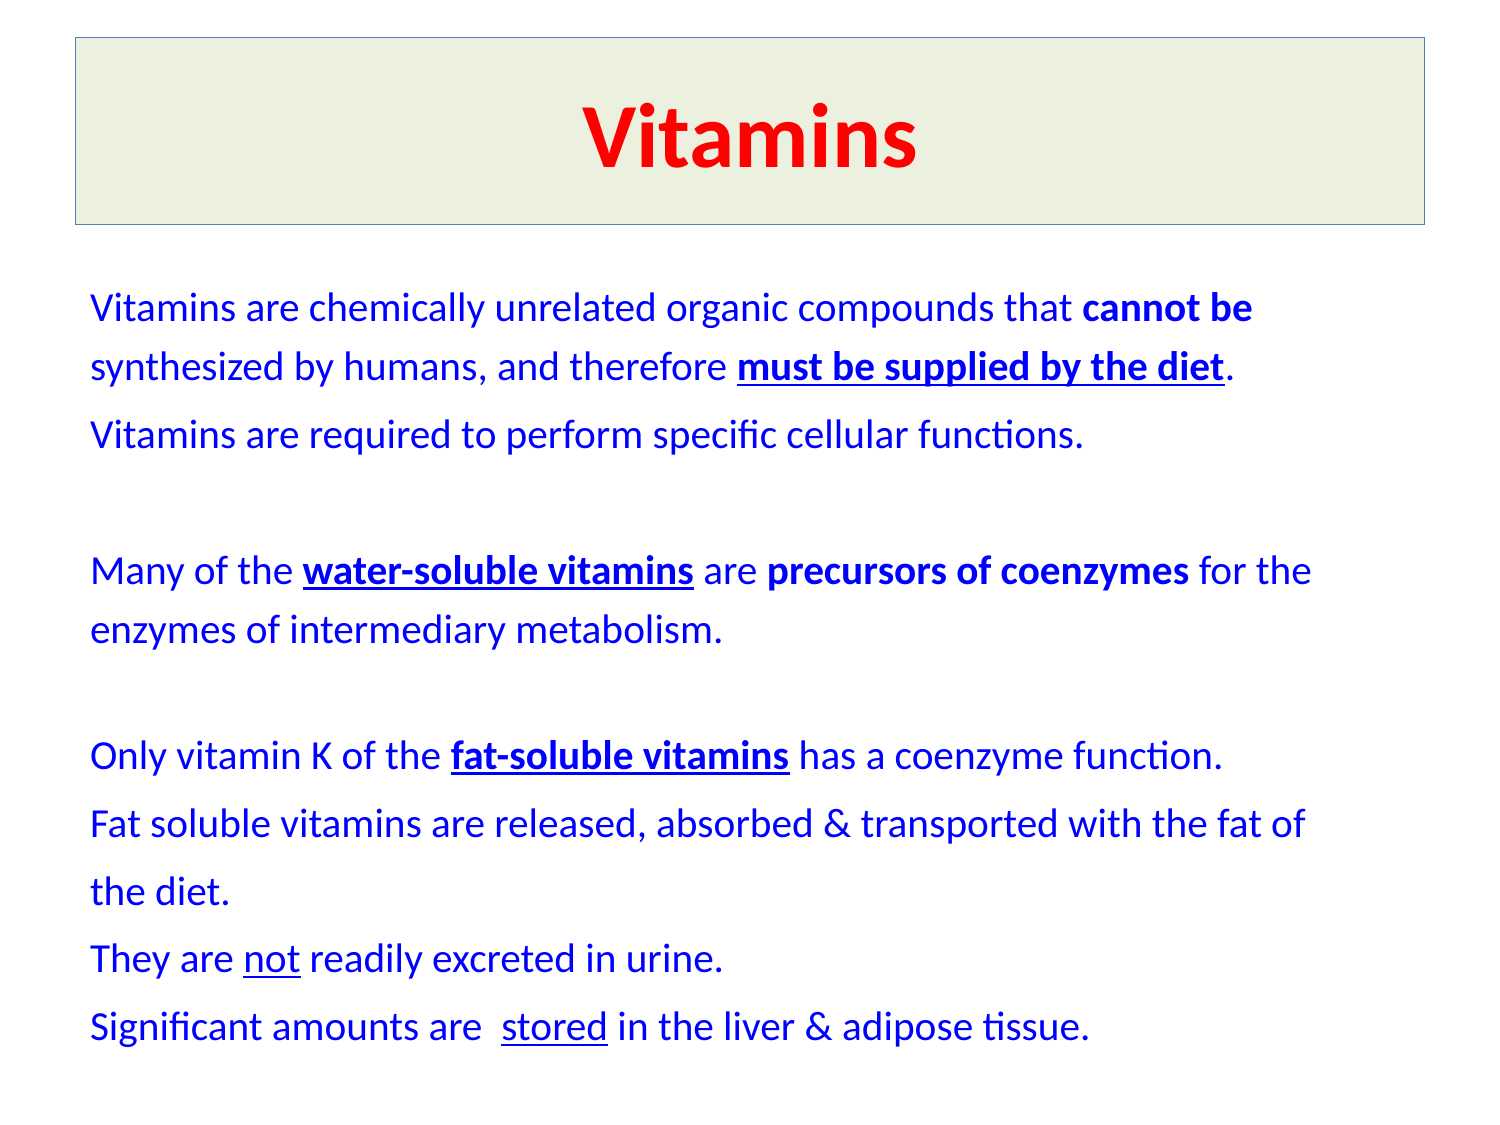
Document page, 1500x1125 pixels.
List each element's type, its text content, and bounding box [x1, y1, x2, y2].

title Vitamins [75, 37, 1425, 225]
list Vitamins are chemically unrelated organic compounds that cannot be synthesized by humans, and therefore must be supplied by the diet. Vitamins are required to perform specific cellular functions. Many of the water-soluble vitamins are precursors of coenzymes for the enzymes of intermediary metabolism. Only vitamin K of the fat-soluble vitamins has a coenzyme function. Fat soluble vitamins are released, absorbed & transported with the fat of the diet. They are not readily excreted in urine. Significant amounts are stored in the liver & adipose tissue. [75, 262, 1425, 1063]
